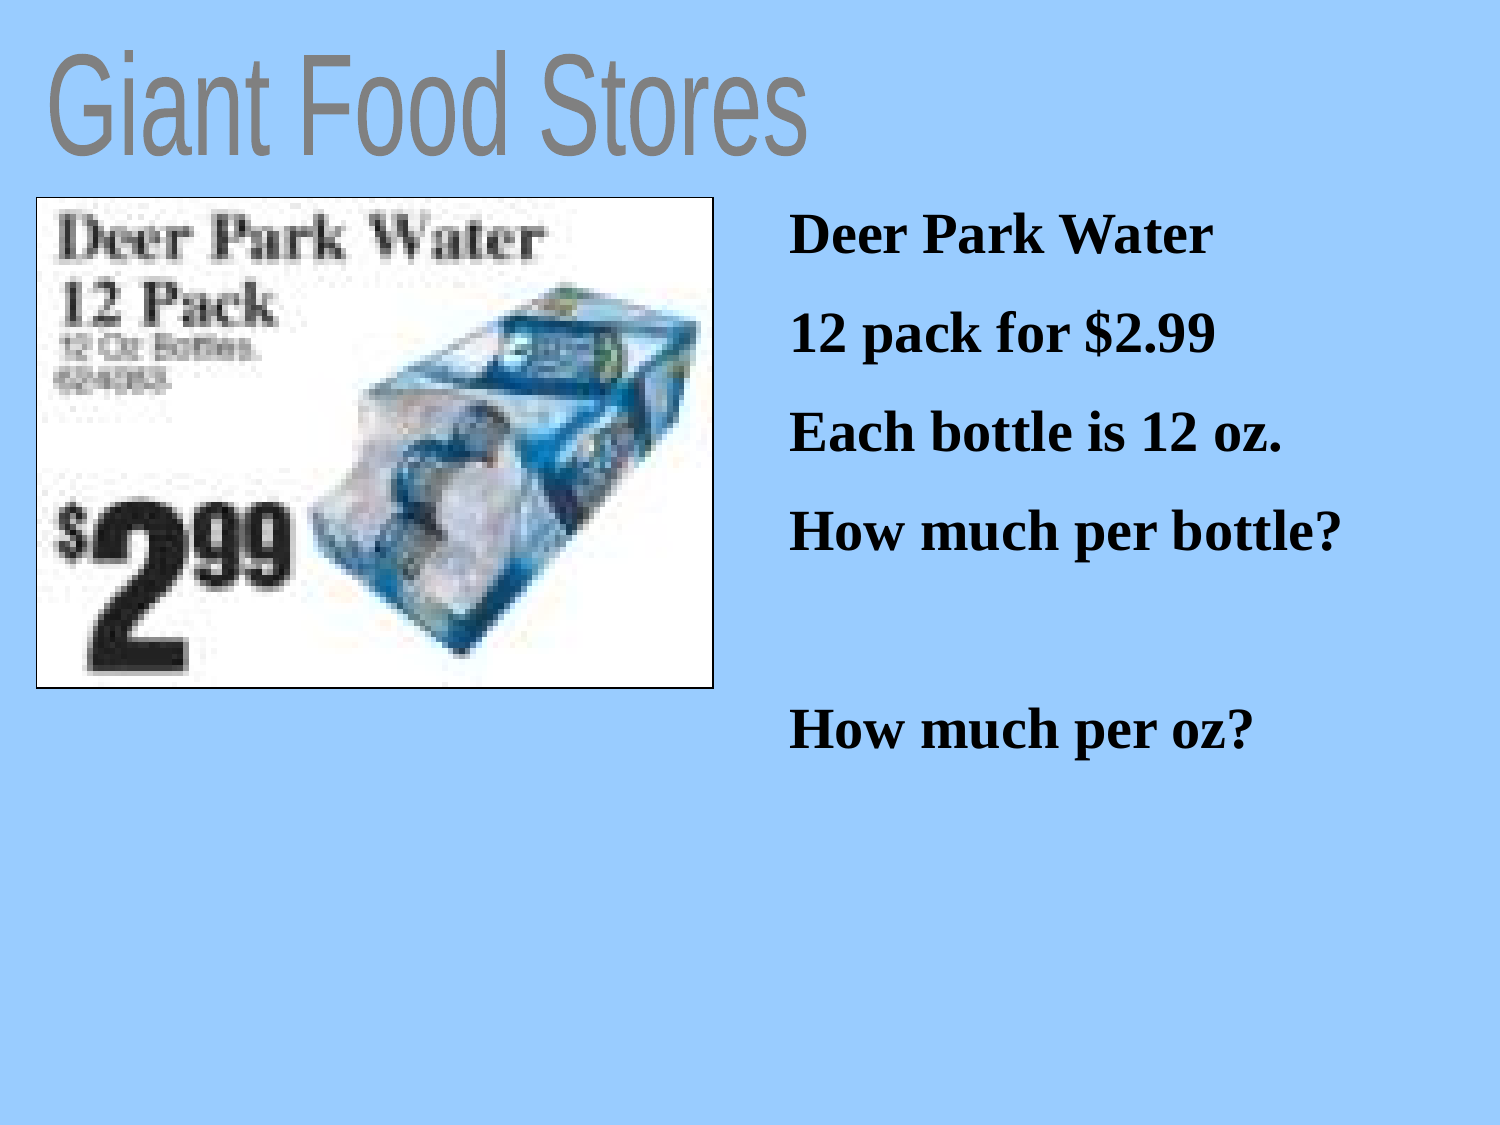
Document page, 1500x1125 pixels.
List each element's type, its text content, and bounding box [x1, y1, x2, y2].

text_box Deer Park Water 12 pack for $2.99 Each bottle is 12 oz. How much per bottle? How much per oz? [774, 187, 1375, 768]
picture [37, 197, 713, 688]
